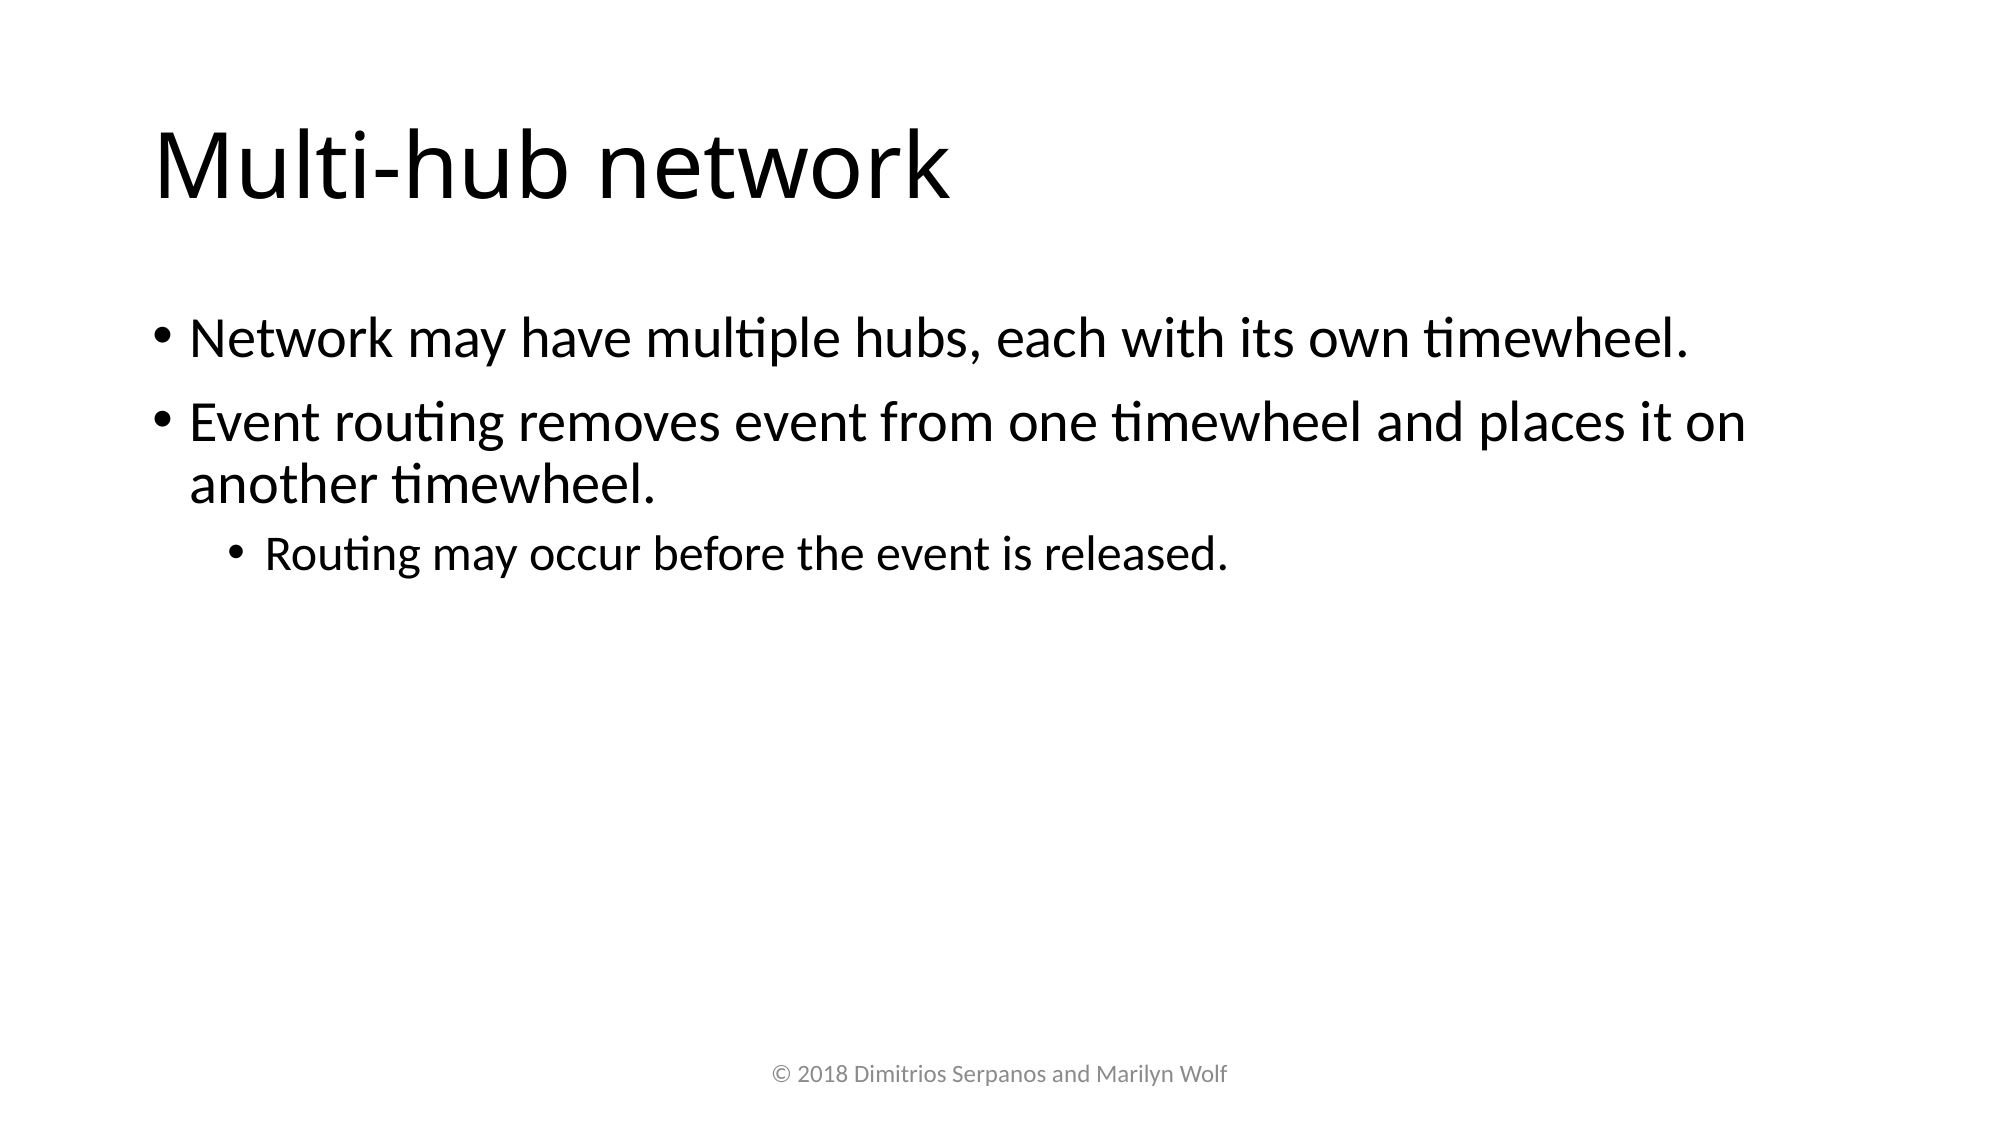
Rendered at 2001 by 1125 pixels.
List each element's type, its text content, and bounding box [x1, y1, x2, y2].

footer © 2018 Dimitrios Serpanos and Marilyn Wolf [662, 1042, 1338, 1103]
list Network may have multiple hubs, each with its own timewheel. Event routing removes event from one timewheel and places it on another timewheel. Routing may occur before the event is released. [137, 299, 1863, 1014]
title Multi-hub network [137, 59, 1863, 278]
